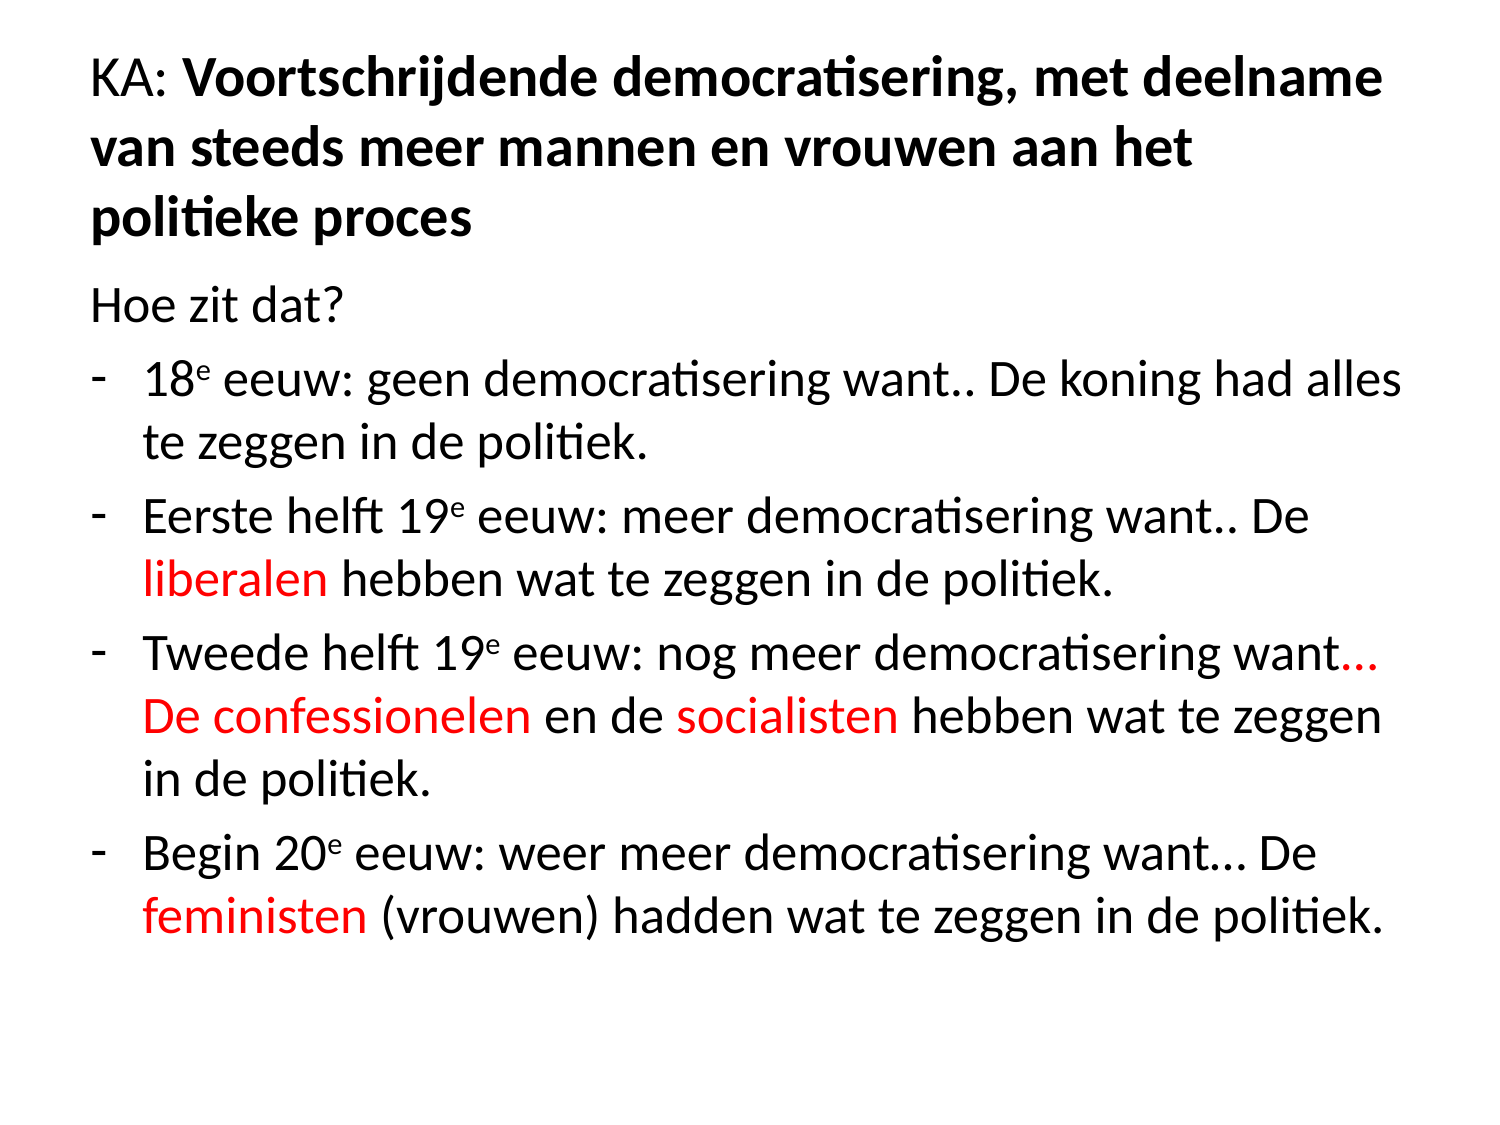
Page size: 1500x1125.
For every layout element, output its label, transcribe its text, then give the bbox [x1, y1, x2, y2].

list Hoe zit dat? 18e eeuw: geen democratisering want.. De koning had alles te zeggen in de politiek. Eerste helft 19e eeuw: meer democratisering want.. De liberalen hebben wat te zeggen in de politiek. Tweede helft 19e eeuw: nog meer democratisering want… De confessionelen en de socialisten hebben wat te zeggen in de politiek. Begin 20e eeuw: weer meer democratisering want… De feministen (vrouwen) hadden wat te zeggen in de politiek. [75, 262, 1425, 1005]
title KA: Voortschrijdende democratisering, met deelname van steeds meer mannen en vrouwen aan het politieke proces [75, 54, 1425, 233]
